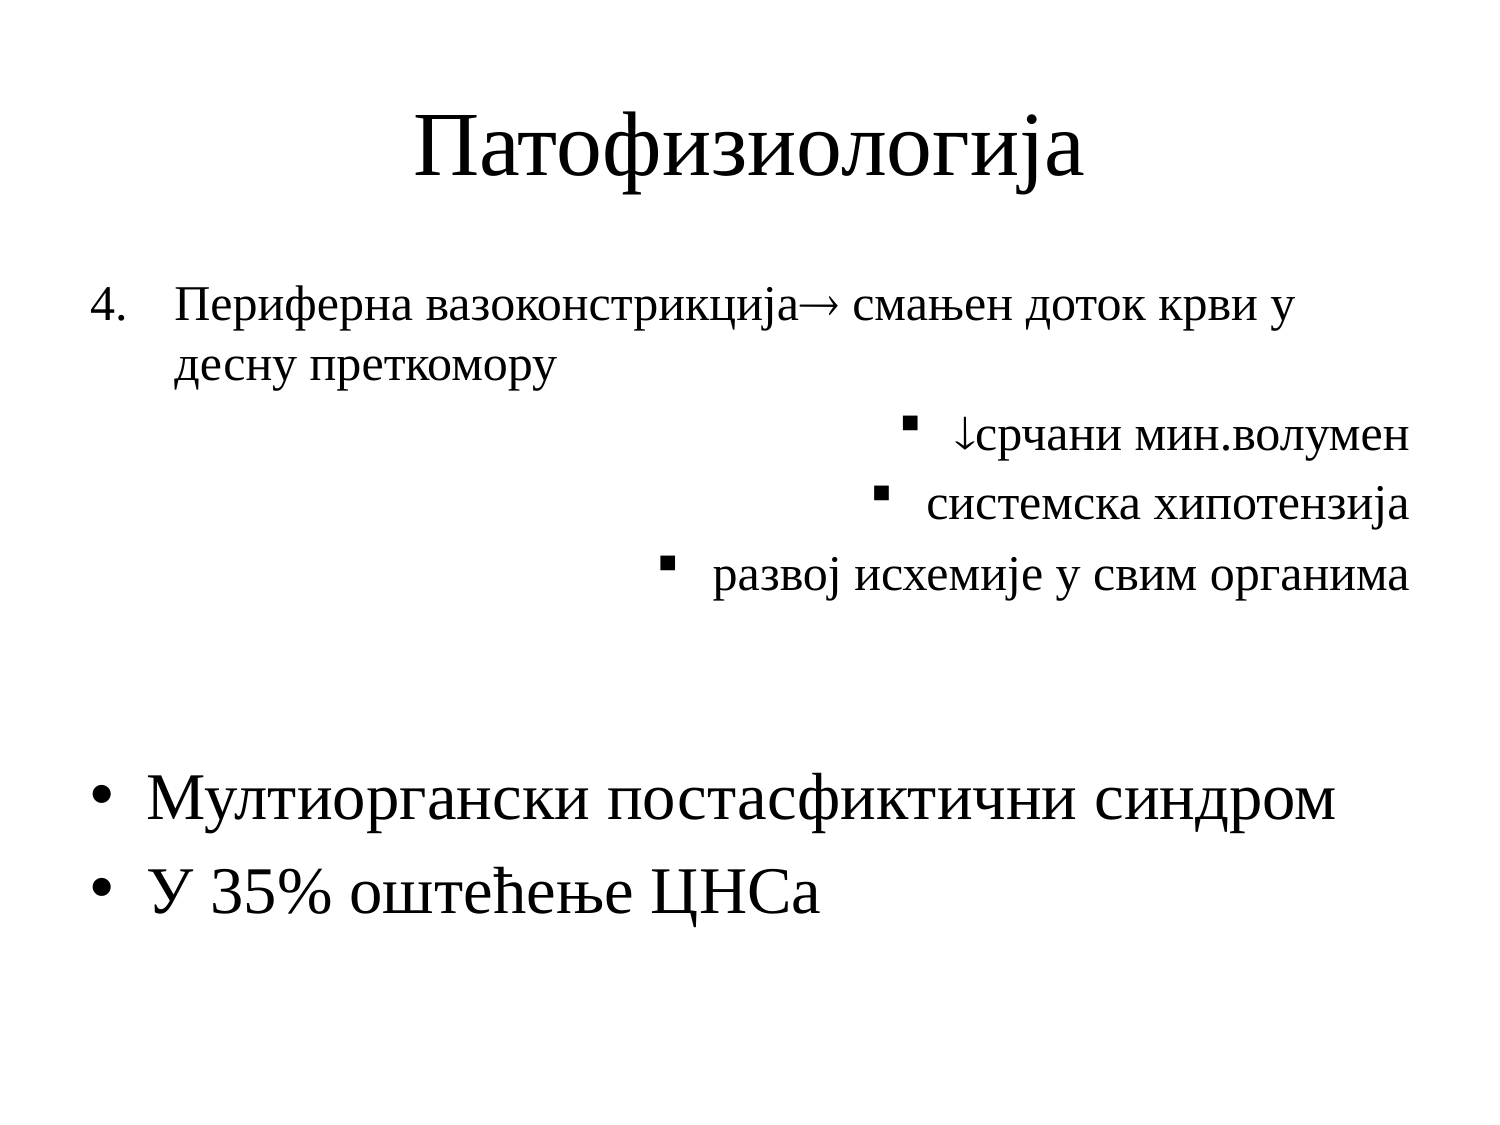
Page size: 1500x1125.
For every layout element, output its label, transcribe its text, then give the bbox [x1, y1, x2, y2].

title Патофизиологија [75, 45, 1425, 233]
list Периферна вазоконстрикција смањен доток крви у десну преткомору срчани мин.волумен системска хипотензија развој исхемије у свим органима Мултиоргански постасфиктични синдром У 35% оштећење ЦНСа [75, 262, 1425, 1005]
